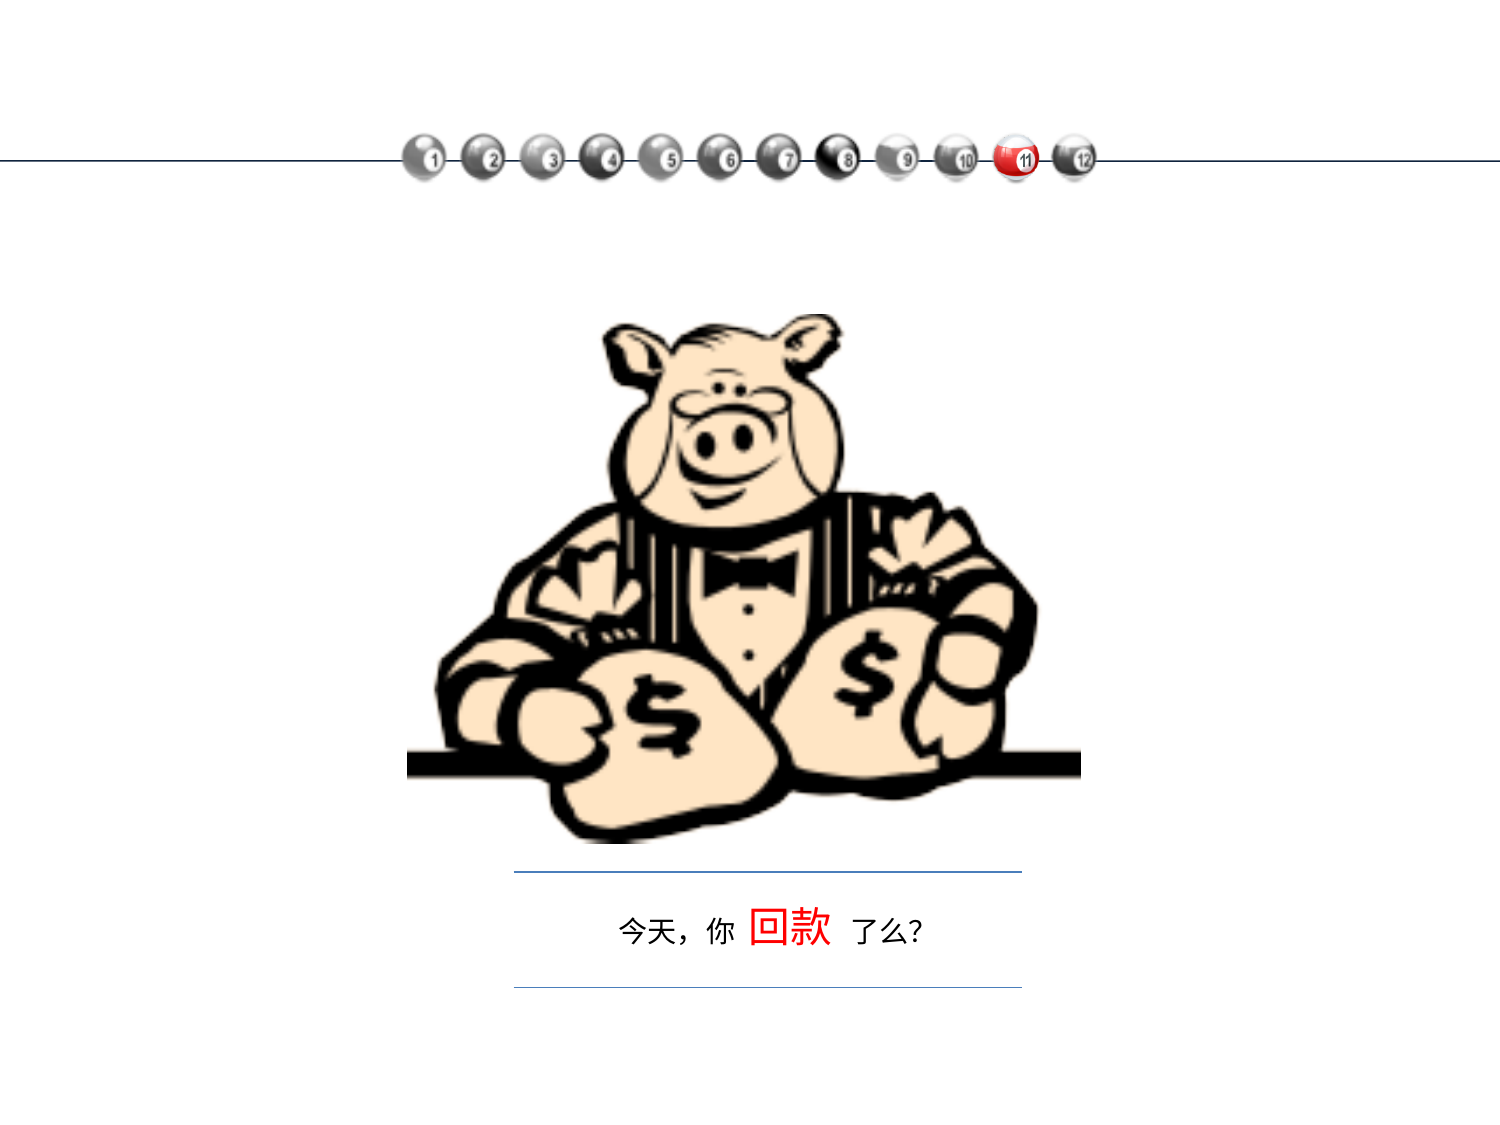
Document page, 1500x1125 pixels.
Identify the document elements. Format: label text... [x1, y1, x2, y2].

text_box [0, 129, 984, 189]
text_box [1046, 129, 1500, 189]
picture [407, 314, 1081, 844]
text_box 今天，你 回款 了么？ [603, 893, 953, 958]
picture [986, 129, 1046, 190]
